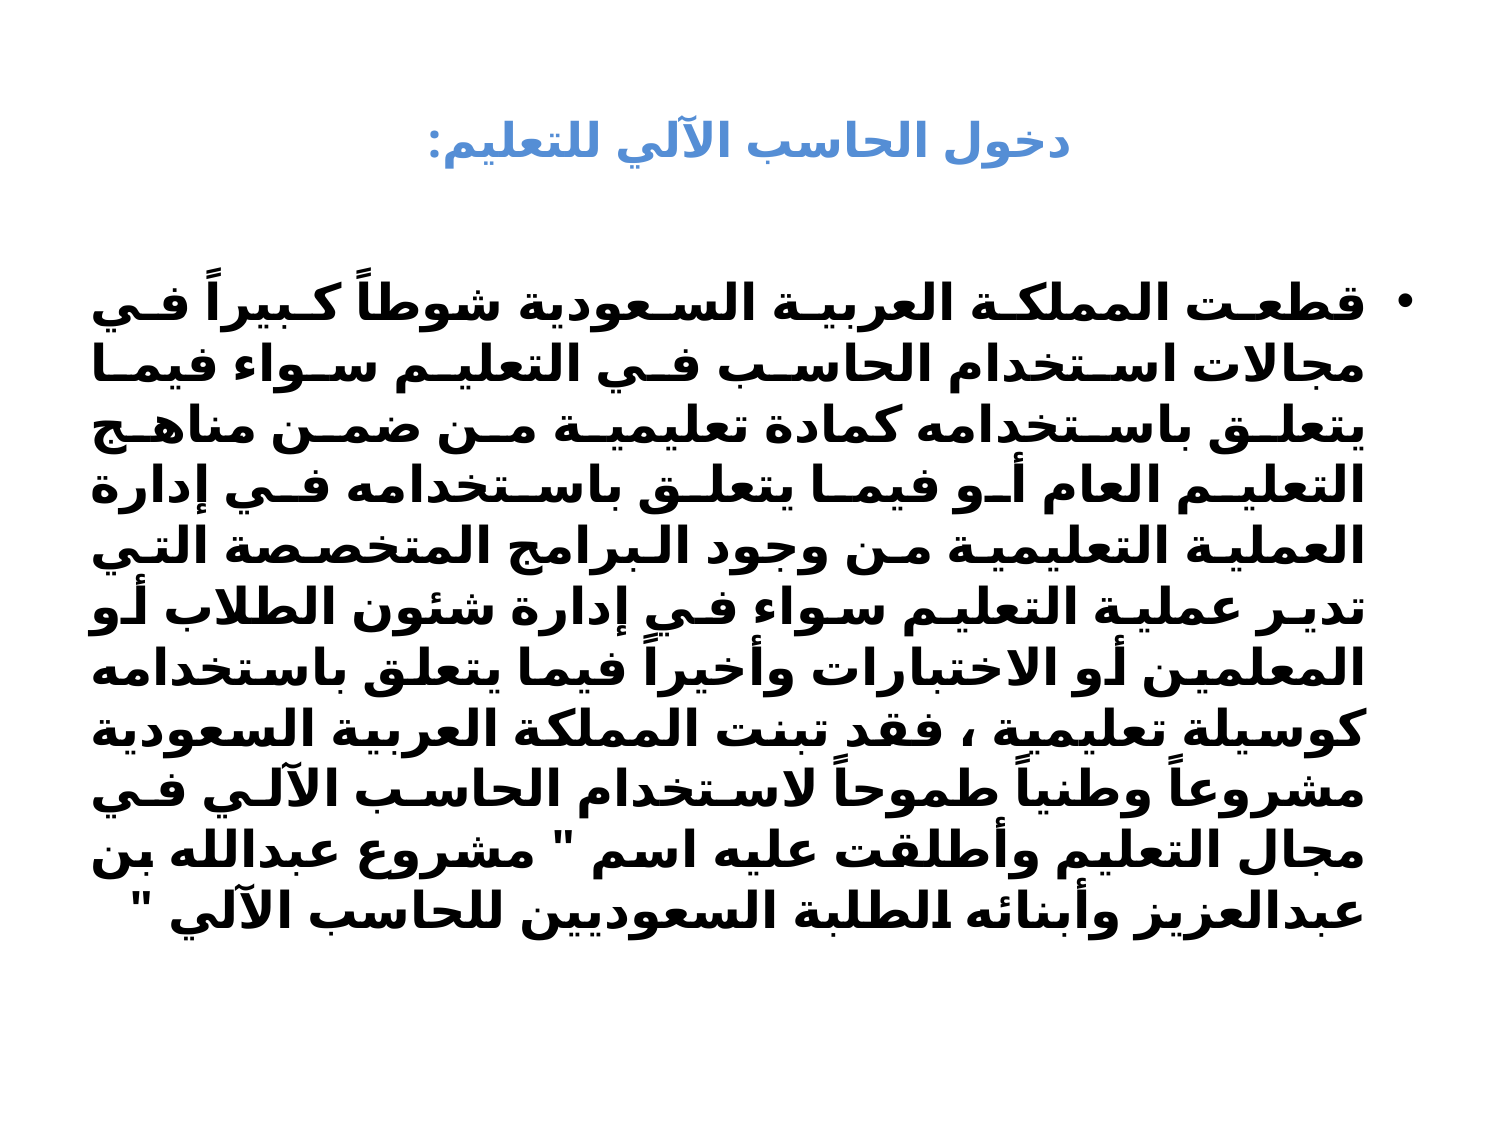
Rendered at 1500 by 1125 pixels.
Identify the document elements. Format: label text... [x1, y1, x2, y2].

title دخول الحاسب الآلي للتعليم: [75, 45, 1425, 233]
list قطعت المملكة العربية السعودية شوطاً كبيراً في مجالات استخدام الحاسب في التعليم سواء فيما يتعلق باستخدامه كمادة تعليمية من ضمن مناهج التعليم العام أو فيما يتعلق باستخدامه في إدارة العملية التعليمية من وجود البرامج المتخصصة التي تدير عملية التعليم سواء في إدارة شئون الطلاب أو المعلمين أو الاختبارات وأخيراً فيما يتعلق باستخدامه كوسيلة تعليمية ، فقد تبنت المملكة العربية السعودية مشروعاً وطنياً طموحاً لاستخدام الحاسب الآلي في مجال التعليم وأطلقت عليه اسم " مشروع عبدالله بن عبدالعزيز وأبنائه الطلبة السعوديين للحاسب الآلي " [75, 262, 1425, 1005]
